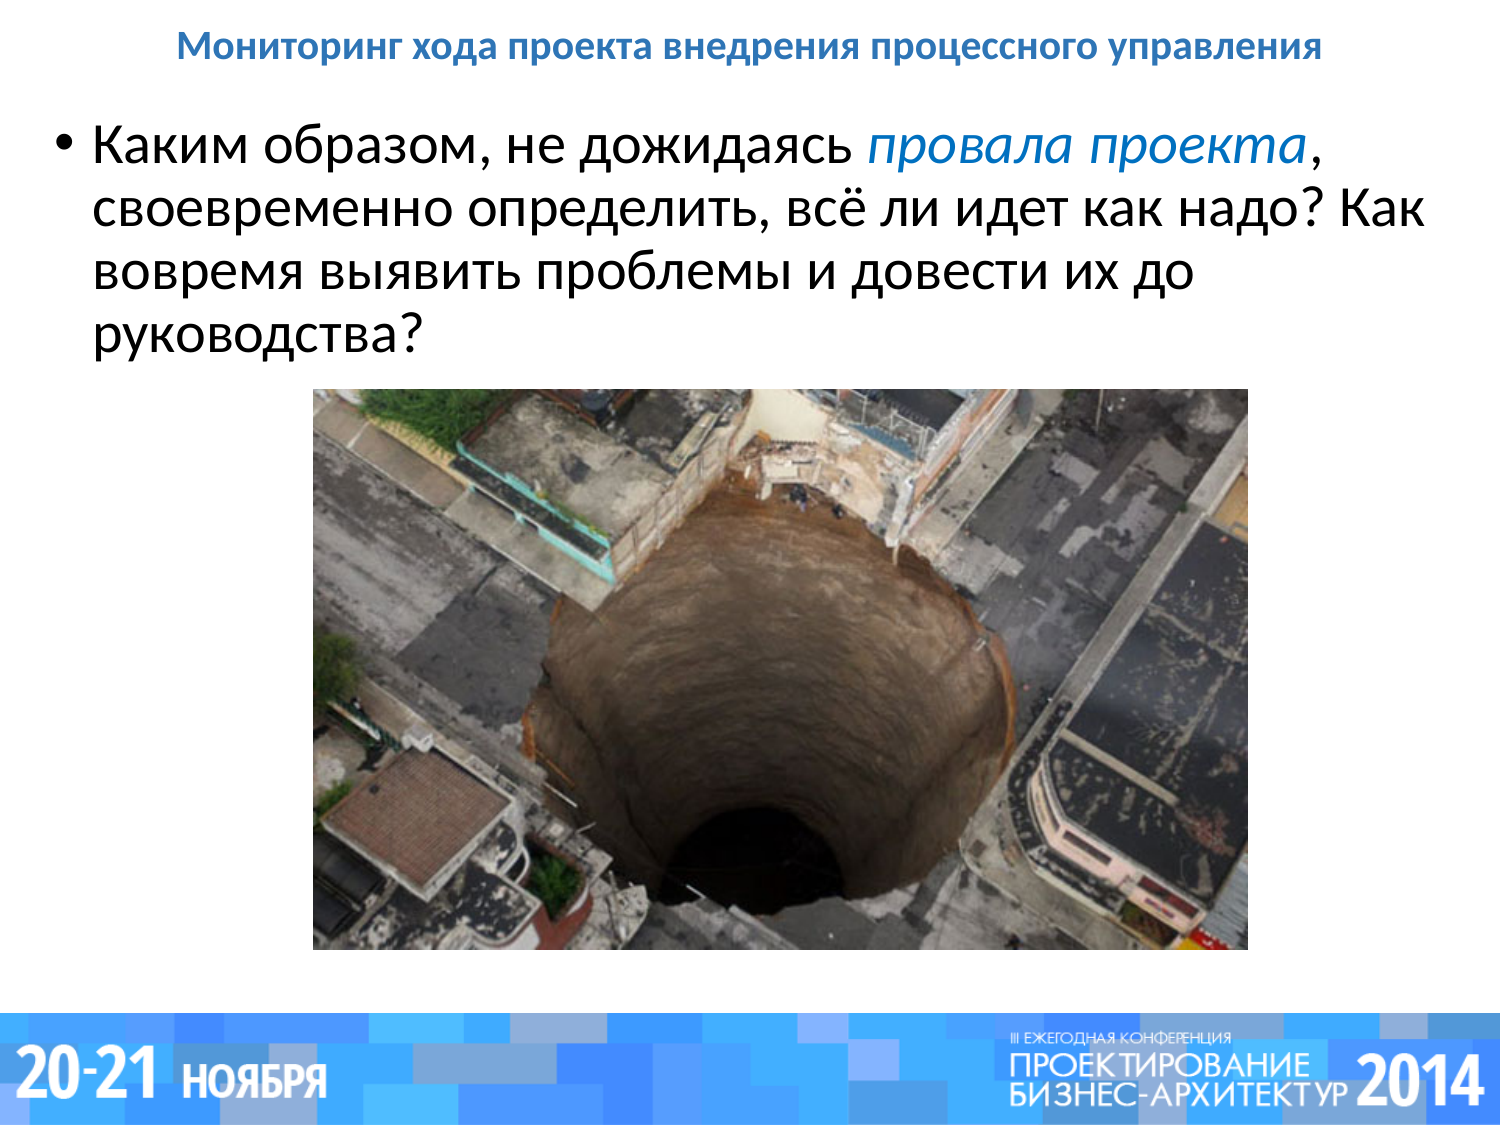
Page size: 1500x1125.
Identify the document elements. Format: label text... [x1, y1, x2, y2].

picture [0, 1013, 1500, 1125]
title Мониторинг хода проекта внедрения процессного управления [103, 6, 1397, 89]
list Каким образом, не дожидаясь провала проекта, своевременно определить, всё ли идет как надо? Как вовремя выявить проблемы и довести их до руководства? [39, 105, 1465, 390]
picture [313, 389, 1248, 950]
